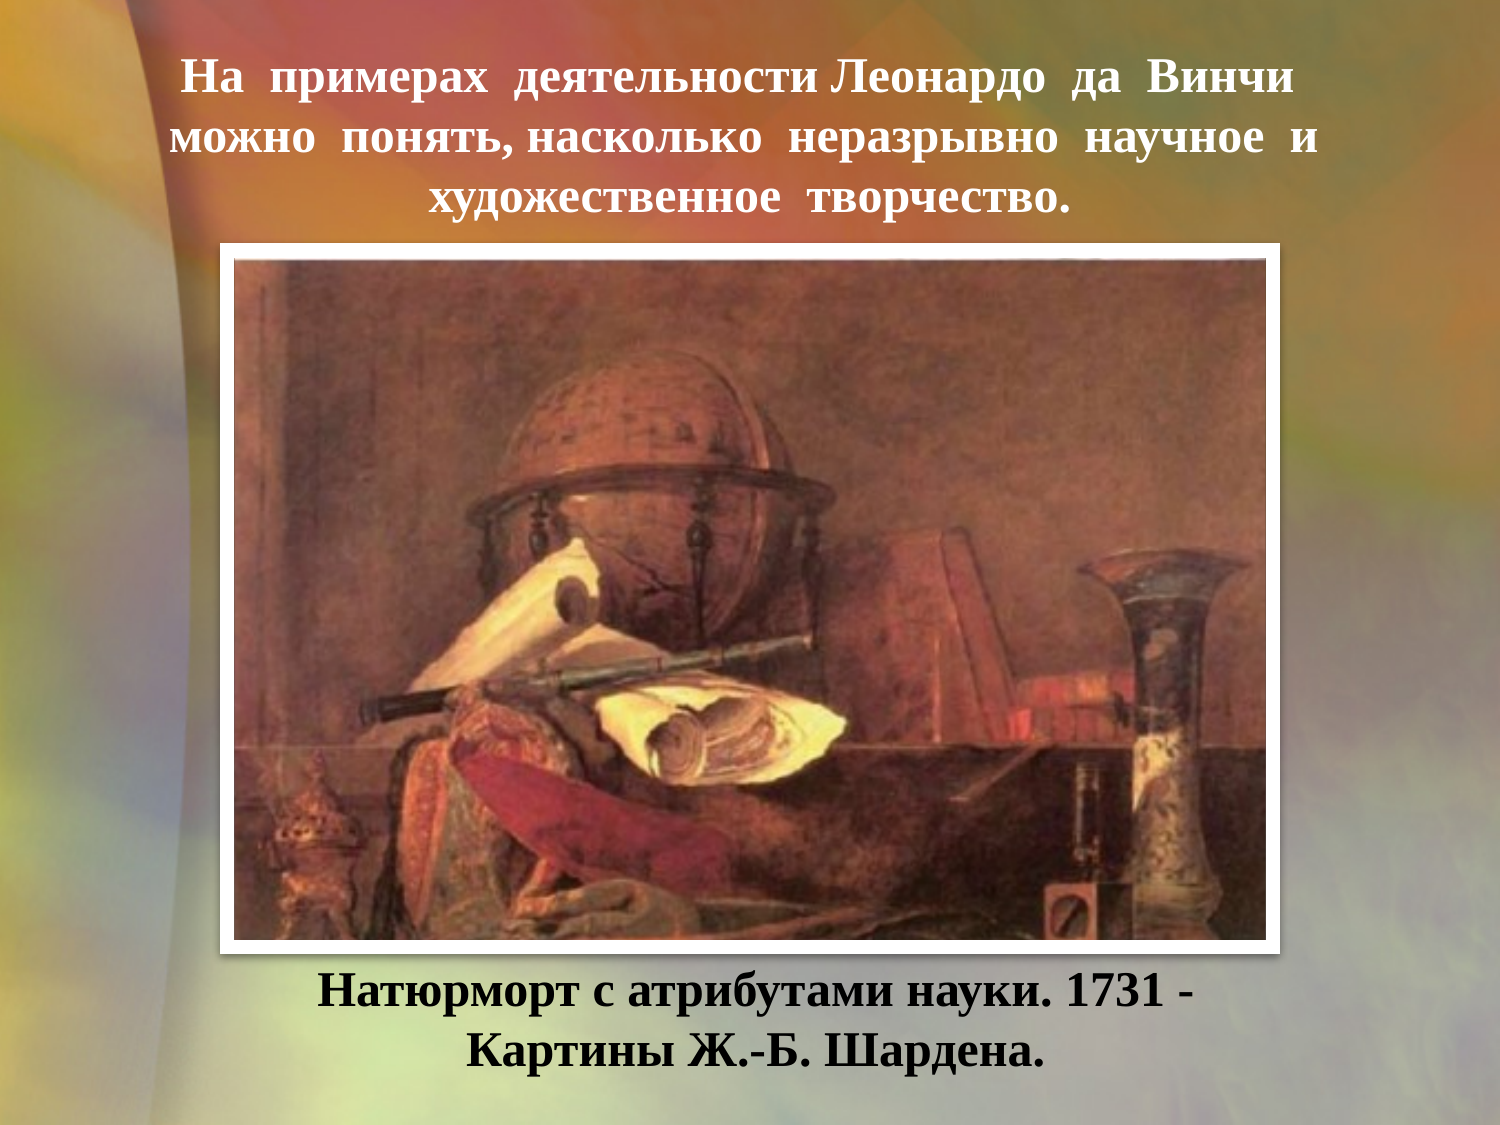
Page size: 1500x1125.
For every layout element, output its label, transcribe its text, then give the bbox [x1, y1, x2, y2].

picture [0, 0, 1500, 1125]
text_box На примерах деятельности Леонардо да Винчи можно понять, насколько неразрывно научное и художественное творчество. [105, 35, 1395, 290]
text_box Натюрморт с атрибутами науки. 1731 - Картины Ж.-Б. Шардена. [199, 949, 1313, 1084]
